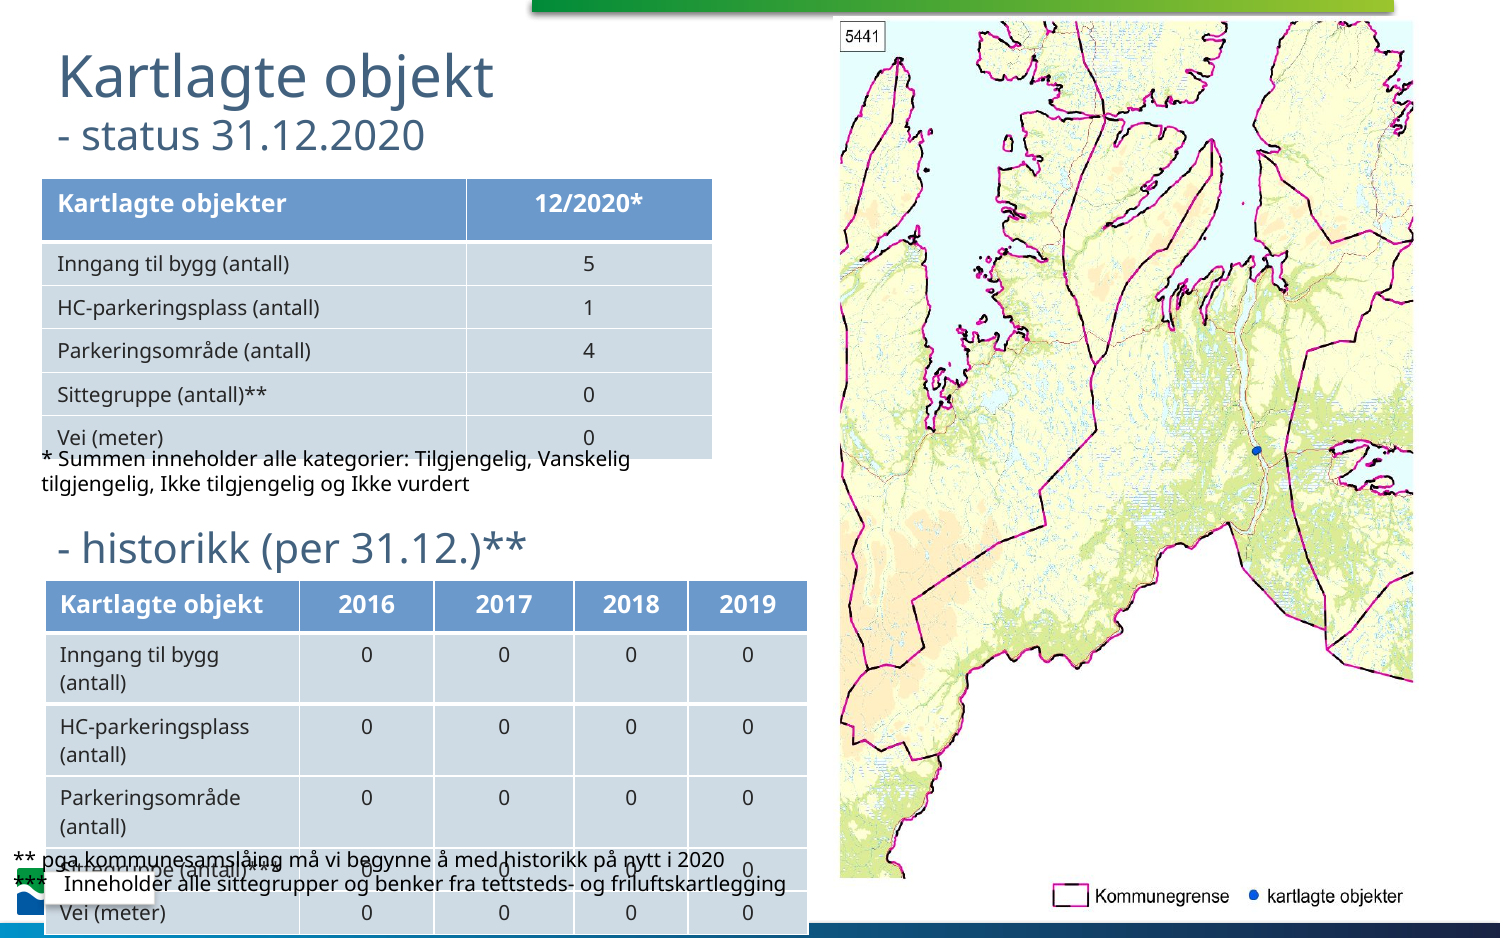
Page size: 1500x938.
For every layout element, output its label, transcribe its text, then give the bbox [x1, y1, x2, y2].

table_cell 0 [575, 777, 687, 838]
table_cell 0 [467, 373, 712, 415]
table_cell 0 [300, 904, 433, 934]
table_cell 1 [467, 286, 712, 328]
text_box - historikk (per 31.12.)** [42, 496, 828, 580]
table_cell 5 [467, 244, 712, 285]
table_cell HC-parkeringsplass (antall) [46, 706, 299, 775]
table_cell 0 [435, 904, 573, 934]
table_cell 0 [435, 706, 573, 775]
table_cell 4 [467, 329, 712, 372]
table_cell Parkeringsområde (antall) [46, 777, 299, 838]
text_box ** pga kommunesamslåing må vi begynne å med historikk på nytt i 2020 *** Inneholder alle sittegrupper og benker fra tettsteds- og friluftskartlegging [0, 838, 802, 904]
text_box * Summen inneholder alle kategorier: Tilgjengelig, Vanskelig tilgjengelig, Ikke tilgjengelig og Ikke vurdert [26, 438, 711, 504]
table_cell 0 [689, 706, 807, 775]
table_cell 0 [575, 635, 687, 702]
table_cell Parkeringsområde (antall) [42, 329, 466, 372]
table_header 2016 [300, 581, 433, 631]
table_header 2019 [689, 581, 807, 631]
table_cell HC-parkeringsplass (antall) [42, 286, 466, 328]
table_cell 0 [435, 635, 573, 702]
table_header 2017 [435, 581, 573, 631]
table_header 2018 [575, 581, 687, 631]
table_cell 0 [689, 635, 807, 702]
table_cell 0 [802, 849, 807, 890]
table_cell 0 [689, 777, 807, 847]
table_cell Inngang til bygg (antall) [42, 244, 466, 285]
picture [833, 16, 1419, 913]
table_cell Sittegruppe (antall)** [42, 373, 466, 415]
table_cell Vei (meter) [46, 904, 299, 934]
table_cell 0 [300, 777, 433, 838]
table_cell 0 [435, 777, 573, 838]
table_header 12/2020* [467, 179, 712, 240]
table_cell 0 [300, 706, 433, 775]
table_cell 0 [467, 416, 712, 459]
table_cell 0 [300, 635, 433, 702]
table_cell Vei (meter) [42, 416, 466, 438]
text_box Kartlagte objekt - status 31.12.2020 [42, 24, 828, 167]
table_cell 0 [575, 904, 687, 934]
table_header Kartlagte objekt [46, 581, 299, 631]
table_cell Inngang til bygg (antall) [46, 635, 299, 702]
table_cell 0 [575, 706, 687, 775]
table_header Kartlagte objekter [42, 179, 466, 240]
table_cell 0 [689, 892, 807, 934]
